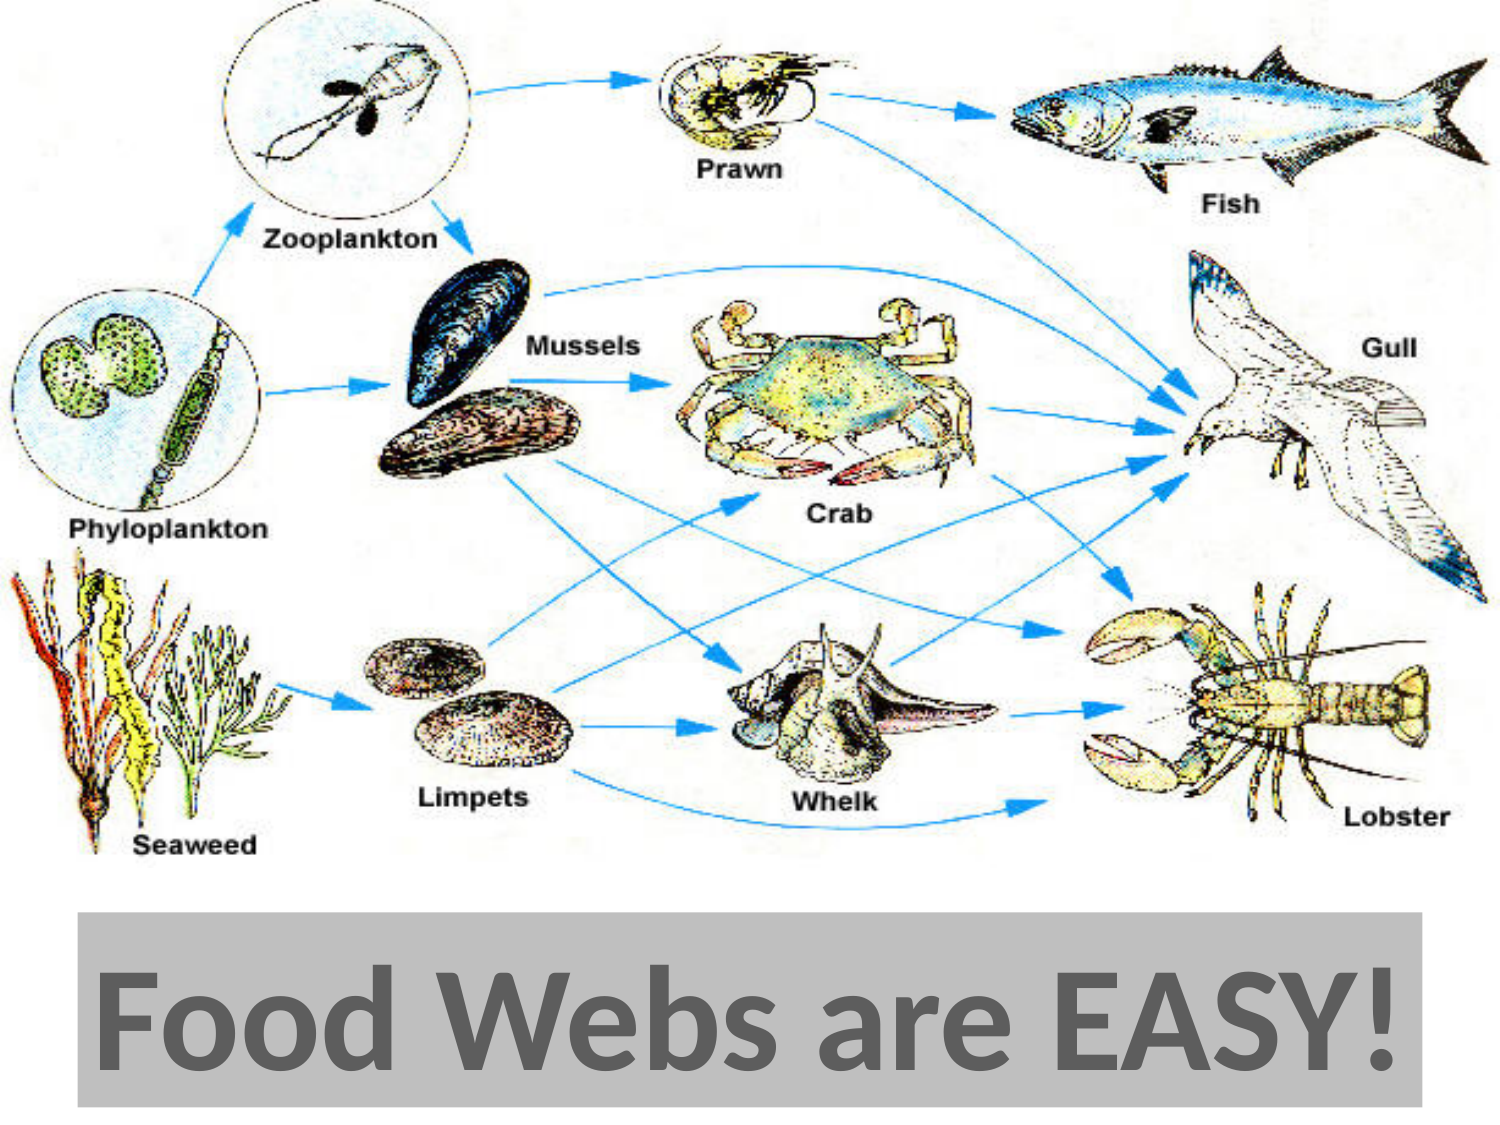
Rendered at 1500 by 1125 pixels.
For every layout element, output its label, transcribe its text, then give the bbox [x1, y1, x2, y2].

picture [0, 0, 1500, 868]
text_box Food Webs are EASY! [77, 912, 1423, 1108]
